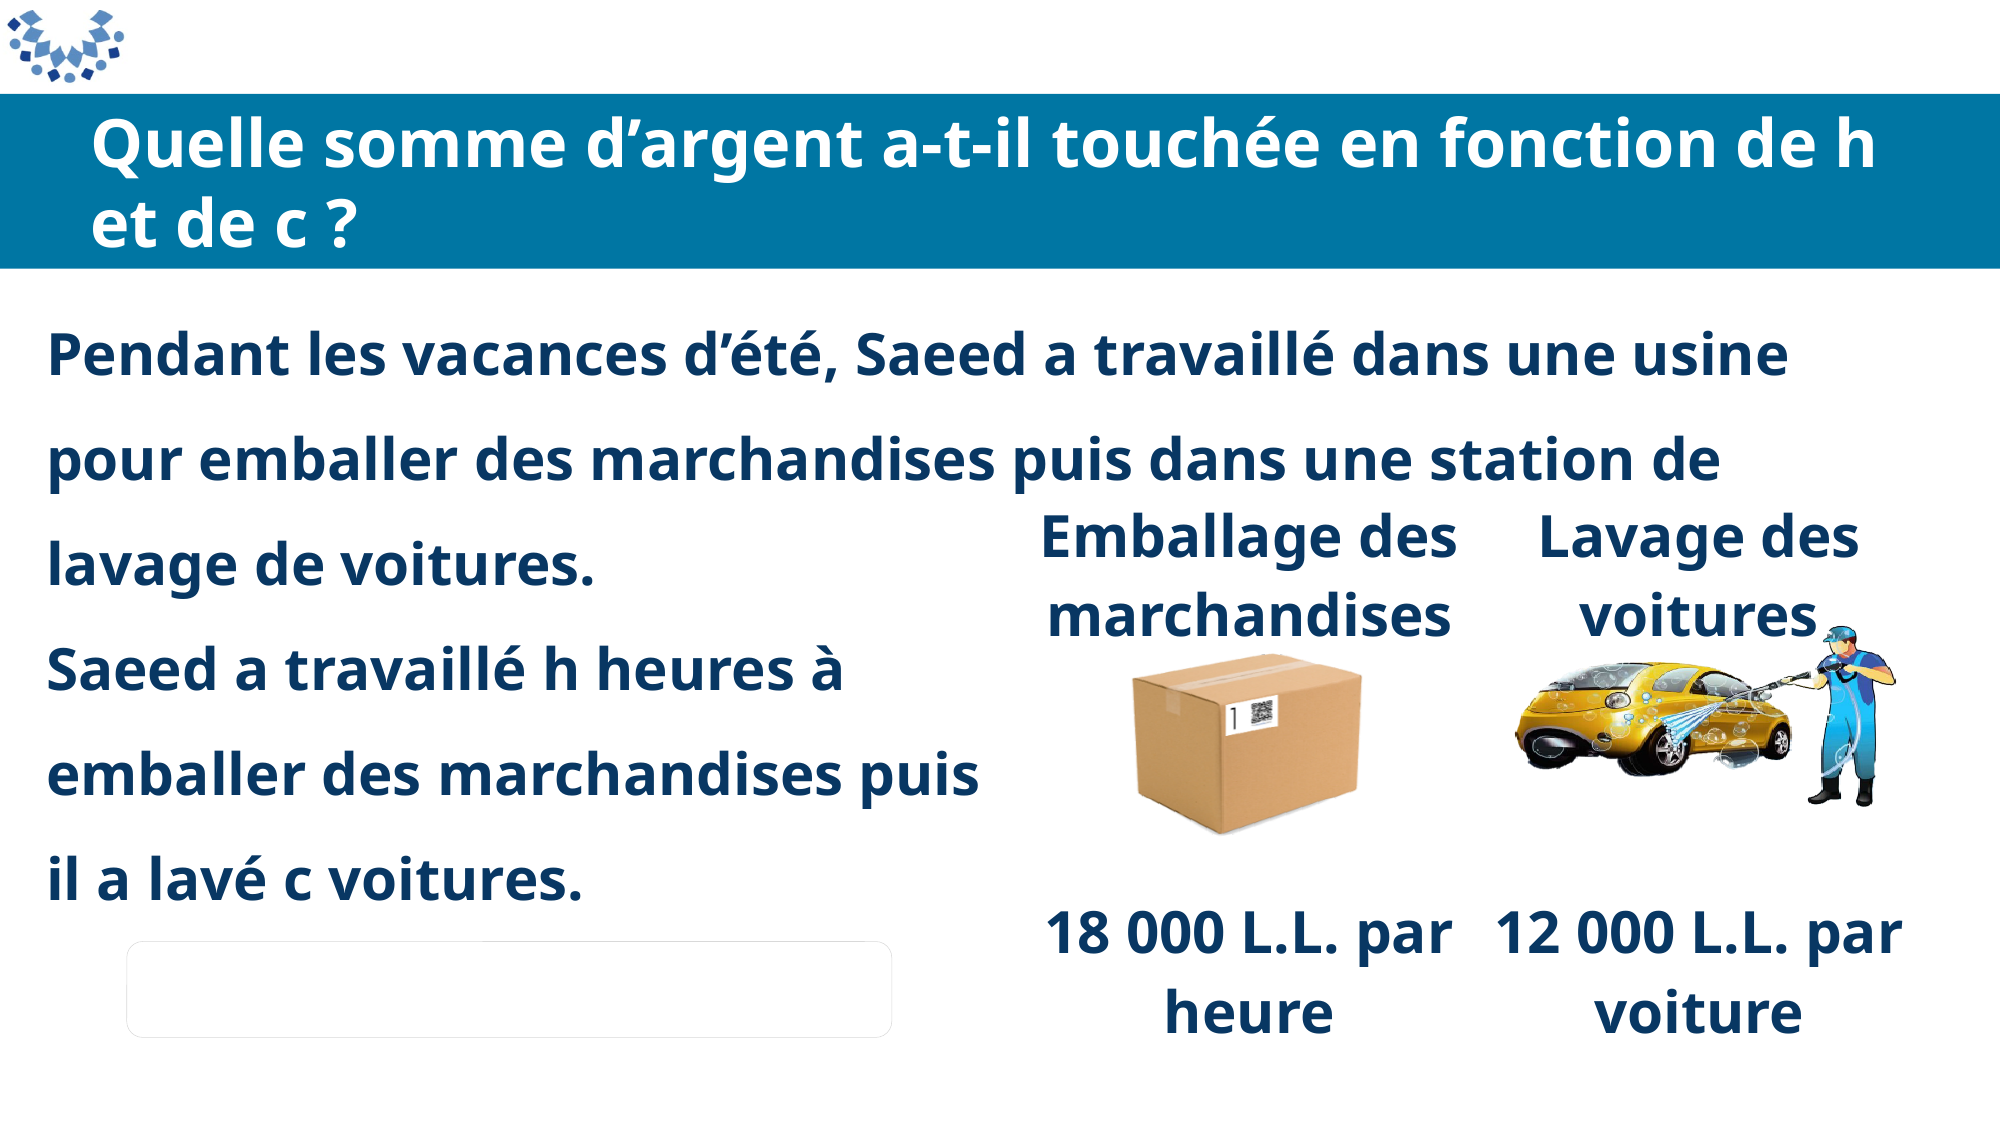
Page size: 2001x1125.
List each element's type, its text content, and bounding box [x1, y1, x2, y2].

text_box Pendant les vacances d’été, Saeed a travaillé dans une usine pour emballer des marchandises puis dans une station de lavage de voitures. Saeed a travaillé h heures à emballer des marchandises puis il a lavé c voitures. [31, 274, 1875, 920]
text_box Quelle somme d’argent a-t-il touchée en fonction de h et de c ? [0, 93, 2000, 269]
table_header Emballage des marchandises 18 000 L.L. par heure [1024, 495, 1474, 985]
picture [0, 10, 129, 87]
picture [1473, 618, 1903, 812]
table_header Lavage des voitures 12 000 L.L. par voiture [1474, 495, 1924, 985]
text_box 18 000 h + 12 000 c [124, 939, 894, 1040]
picture [1120, 643, 1379, 838]
